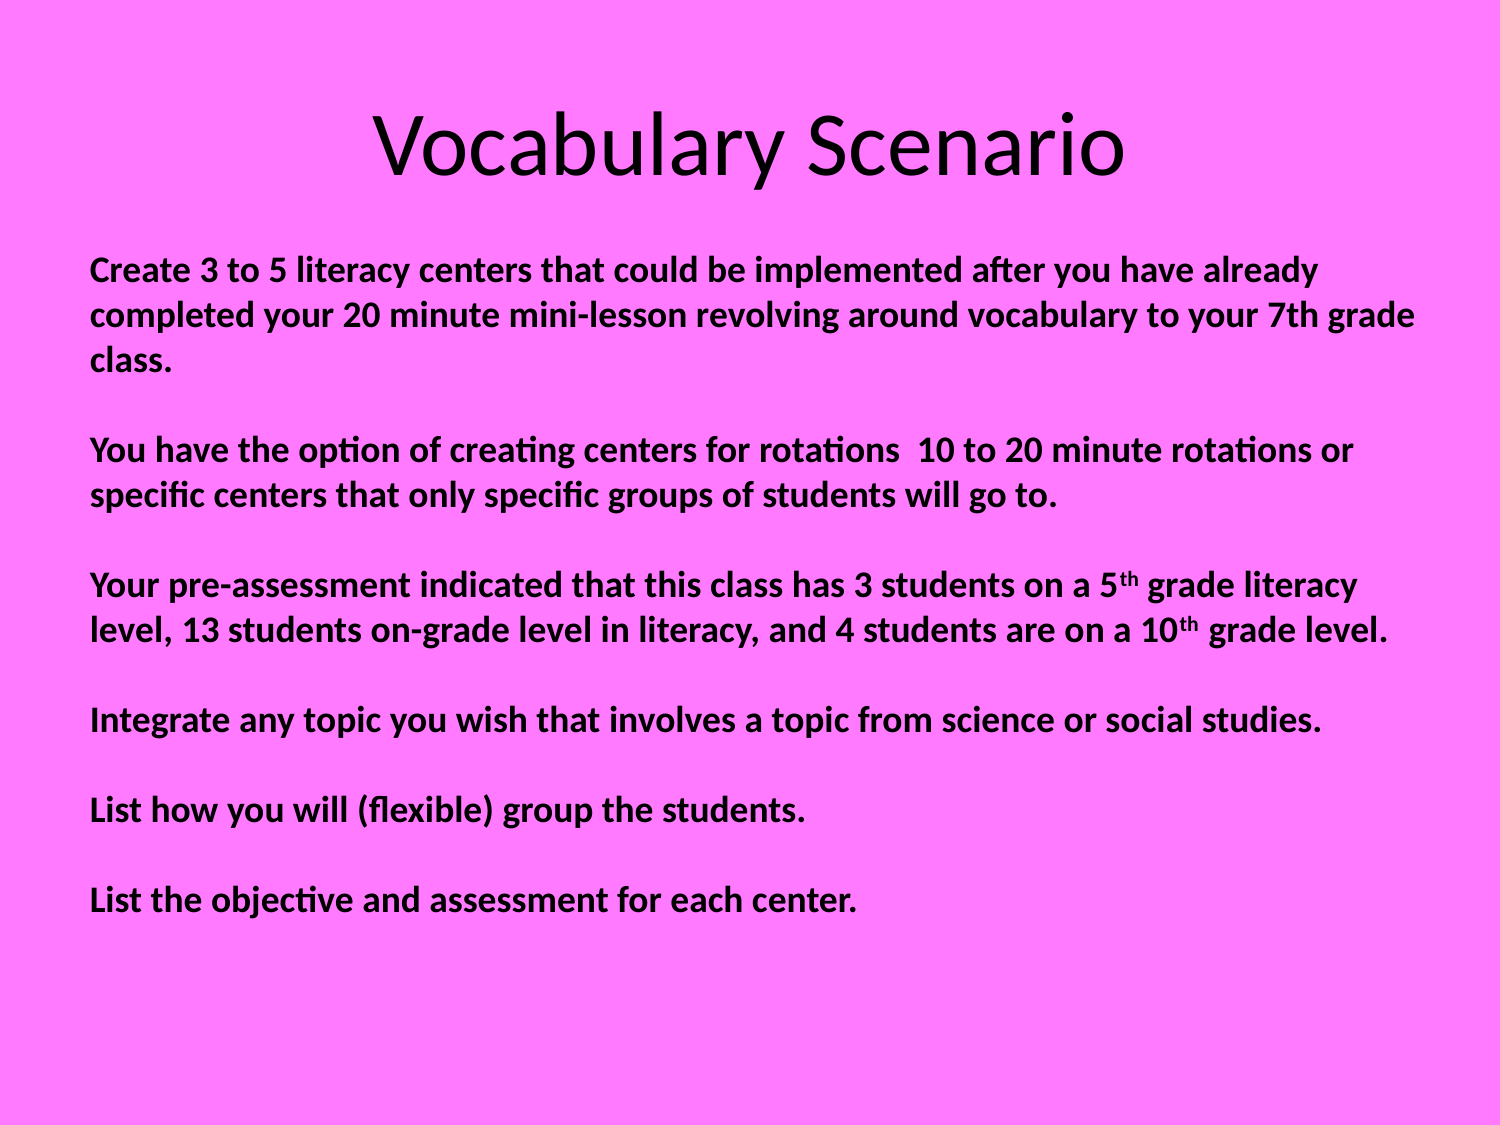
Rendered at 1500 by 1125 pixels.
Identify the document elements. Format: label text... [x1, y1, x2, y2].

title Vocabulary Scenario [75, 45, 1425, 233]
text_box Create 3 to 5 literacy centers that could be implemented after you have already completed your 20 minute mini-lesson revolving around vocabulary to your 7th grade class. You have the option of creating centers for rotations 10 to 20 minute rotations or specific centers that only specific groups of students will go to. Your pre-assessment indicated that this class has 3 students on a 5th grade literacy level, 13 students on-grade level in literacy, and 4 students are on a 10th grade level. Integrate any topic you wish that involves a topic from science or social studies. List how you will (flexible) group the students. List the objective and assessment for each center. [75, 237, 1450, 973]
